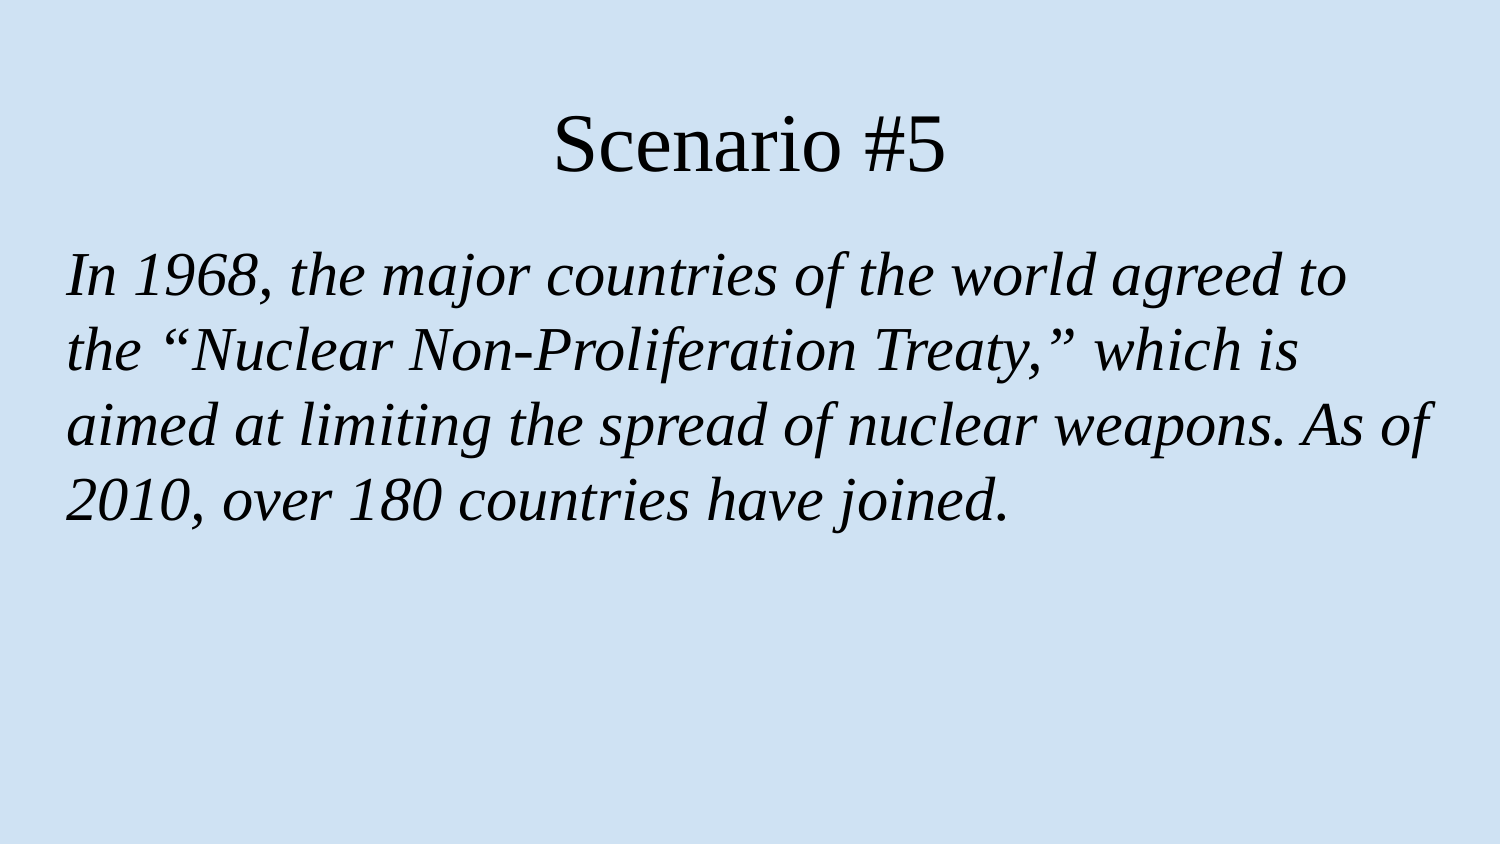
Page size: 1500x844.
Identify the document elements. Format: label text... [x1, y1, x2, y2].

list In 1968, the major countries of the world agreed to the “Nuclear Non-Proliferation Treaty,” which is aimed at limiting the spread of nuclear weapons. As of 2010, over 180 countries have joined. [51, 218, 1449, 750]
title Scenario #5 [51, 72, 1449, 167]
